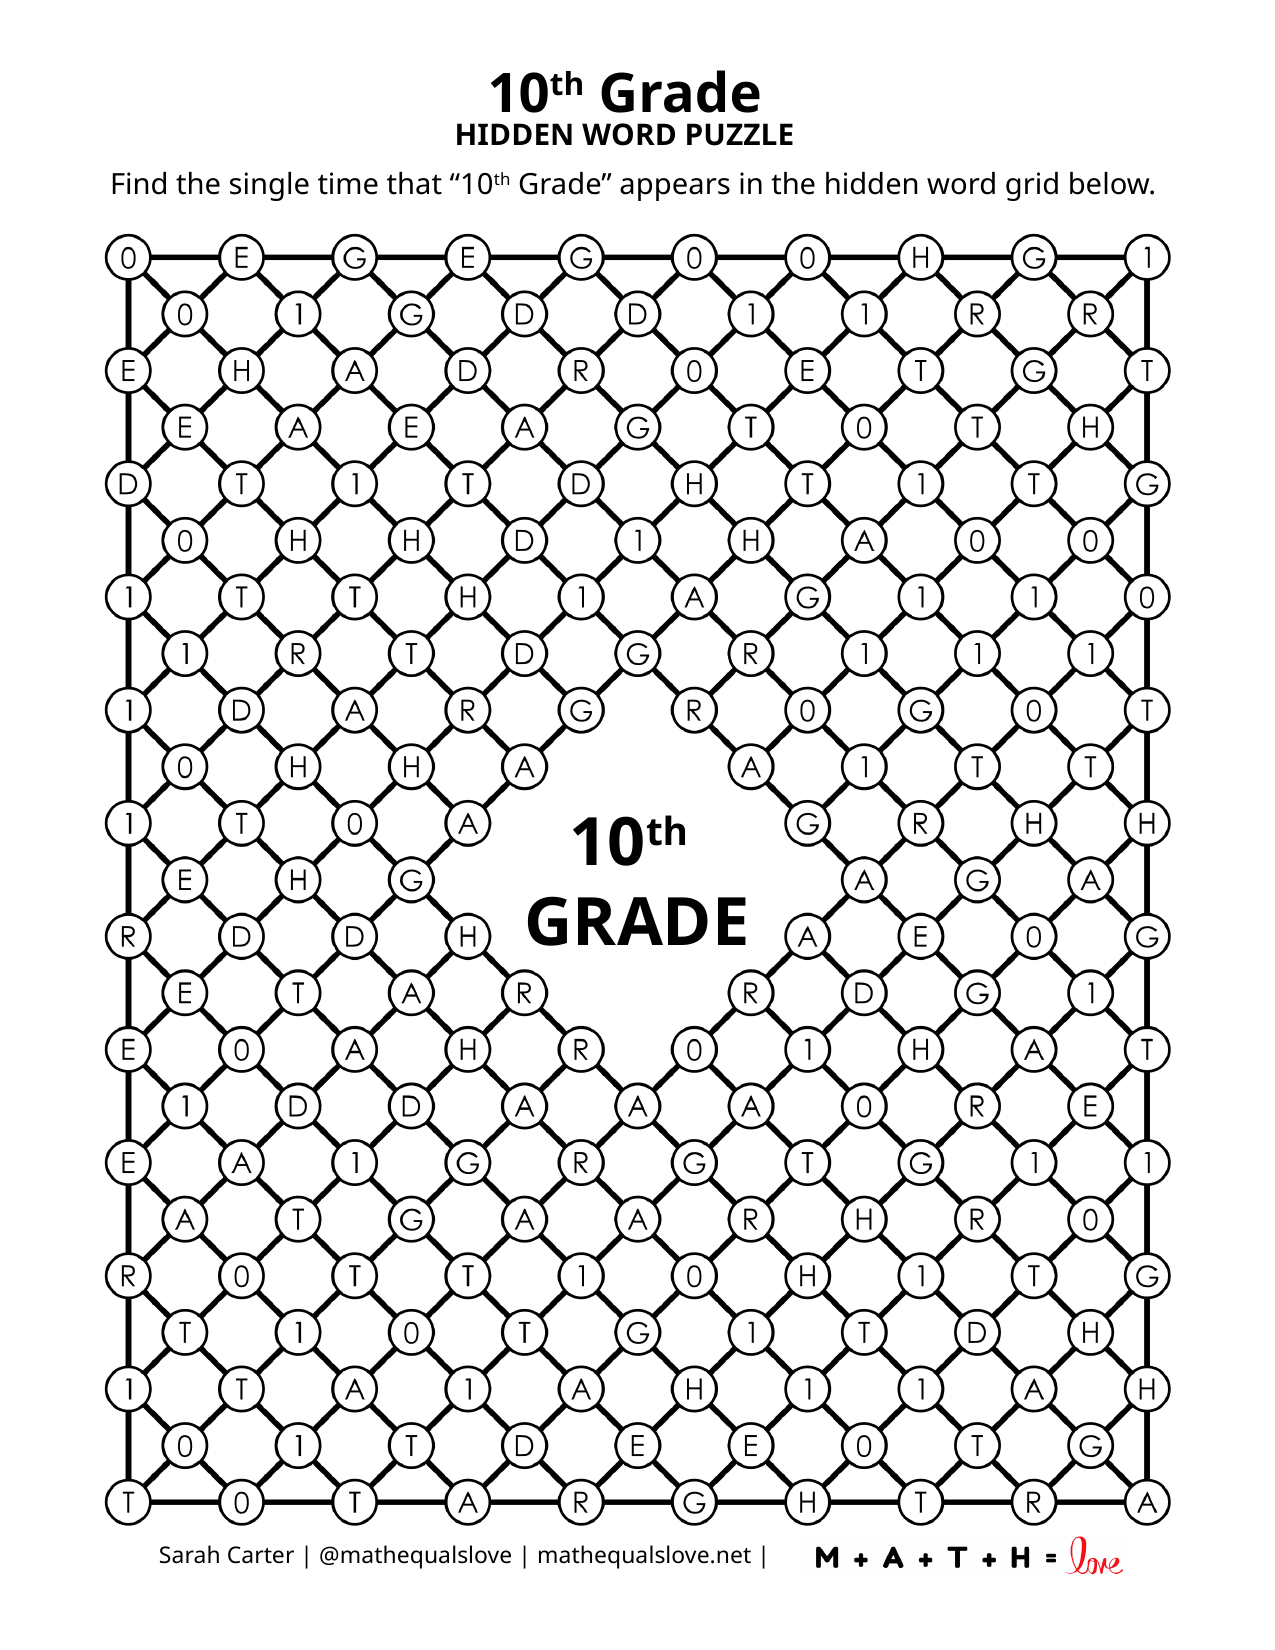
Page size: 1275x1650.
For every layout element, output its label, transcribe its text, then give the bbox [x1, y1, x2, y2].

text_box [143, 1533, 1132, 1579]
text_box HIDDEN WORD PUZZLE [319, 108, 930, 159]
picture [97, 226, 1178, 1533]
text_box Find the single time that “10th Grade” appears in the hidden word grid below. [68, 158, 1206, 208]
text_box 10th Grade [302, 57, 947, 124]
